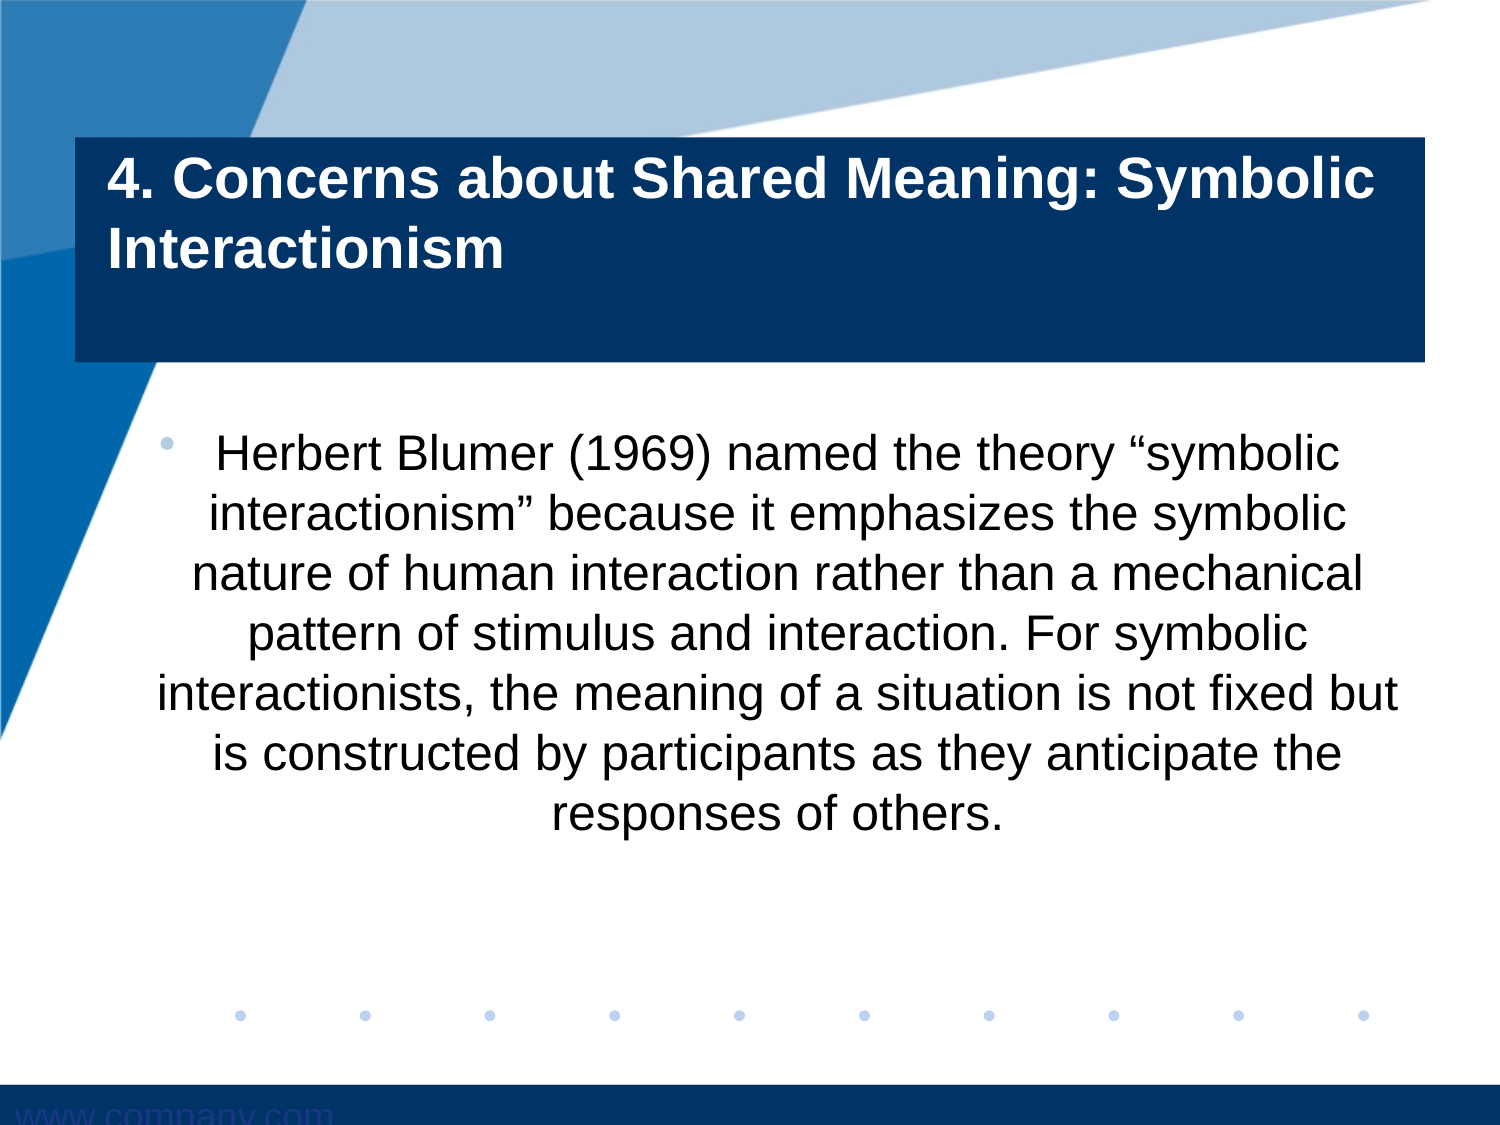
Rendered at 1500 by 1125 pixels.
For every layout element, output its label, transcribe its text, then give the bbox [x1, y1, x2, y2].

list Herbert Blumer (1969) named the theory “symbolic interactionism” because it emphasizes the symbolic nature of human interaction rather than a mechanical pattern of stimulus and interaction. For symbolic interactionists, the meaning of a situation is not fixed but is constructed by participants as they anticipate the responses of others. [74, 412, 1426, 1006]
picture [0, 0, 1500, 842]
title 4. Concerns about Shared Meaning: Symbolic Interactionism [74, 137, 1426, 363]
